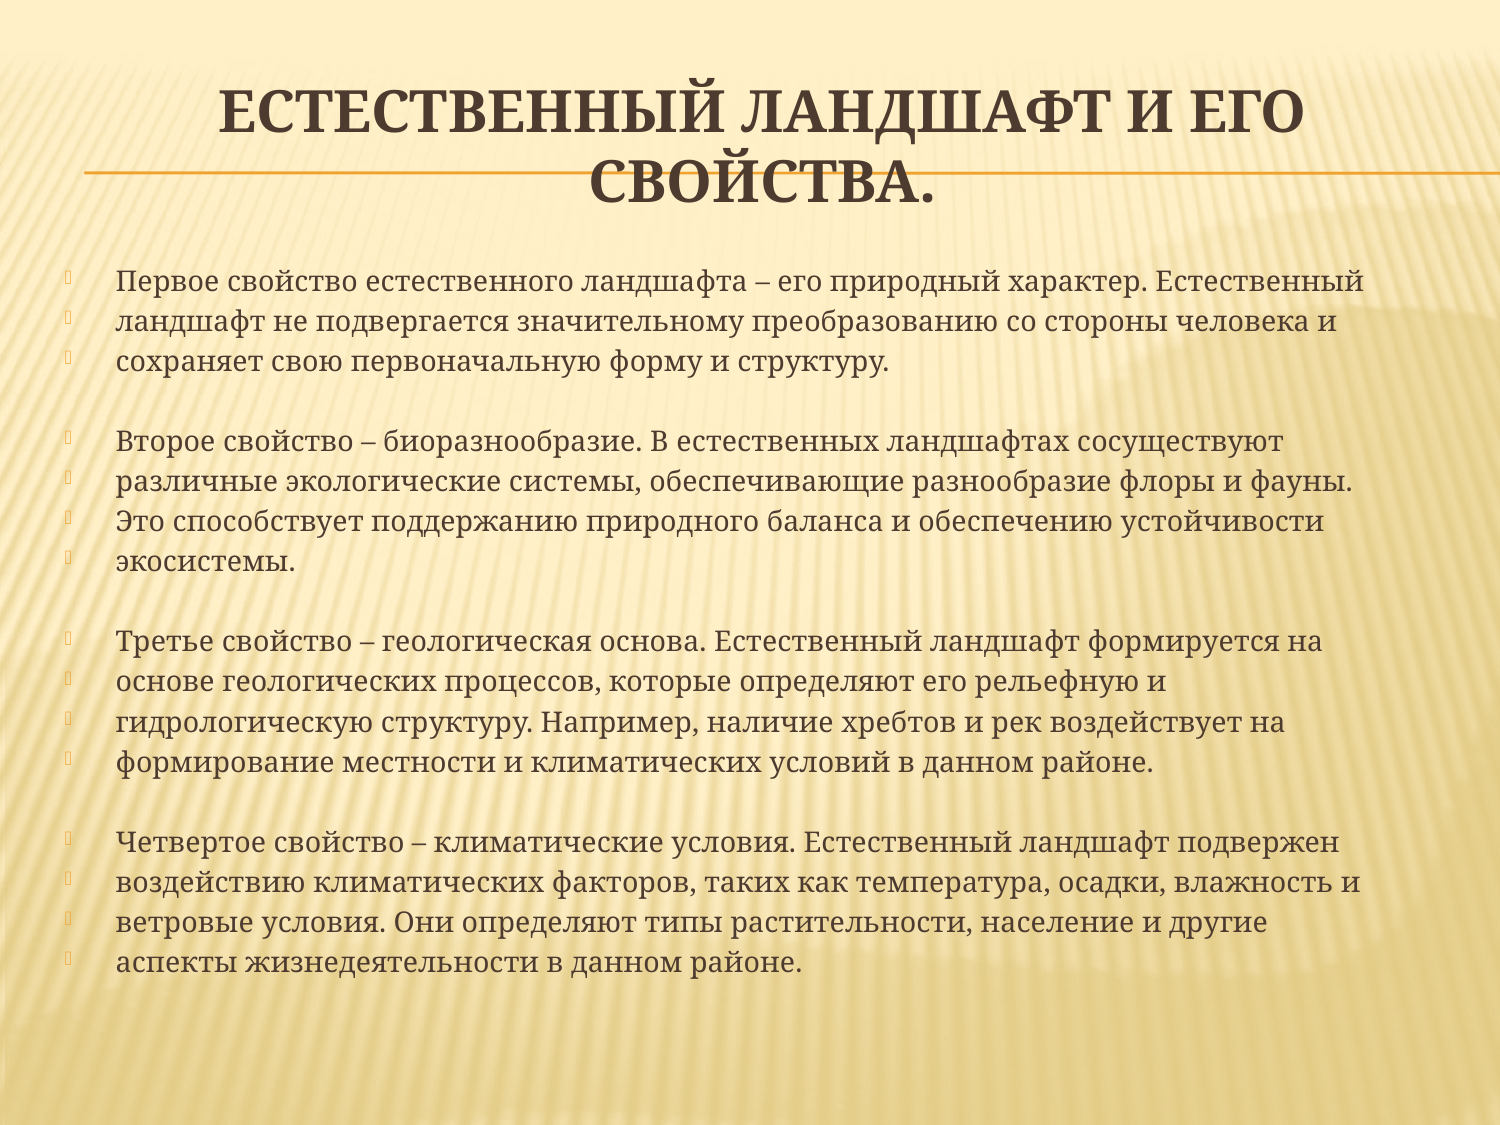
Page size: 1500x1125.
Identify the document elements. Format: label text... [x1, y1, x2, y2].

list Первое свойство естественного ландшафта – его природный характер. Естественный ландшафт не подвергается значительному преобразованию со стороны человека и сохраняет свою первоначальную форму и структуру. Второе свойство – биоразнообразие. В естественных ландшафтах сосуществуют различные экологические системы, обеспечивающие разнообразие флоры и фауны. Это способствует поддержанию природного баланса и обеспечению устойчивости экосистемы. Третье свойство – геологическая основа. Естественный ландшафт формируется на основе геологических процессов, которые определяют его рельефную и гидрологическую структуру. Например, наличие хребтов и рек воздействует на формирование местности и климатических условий в данном районе. Четвертое свойство – климатические условия. Естественный ландшафт подвержен воздействию климатических факторов, таких как температура, осадки, влажность и ветровые условия. Они определяют типы растительности, население и другие аспекты жизнедеятельности в данном районе. [50, 254, 1475, 998]
title ЕСТЕСТВЕННЫЙ ЛАНДШАФТ И ЕГО СВОЙСТВА. [50, 75, 1475, 213]
